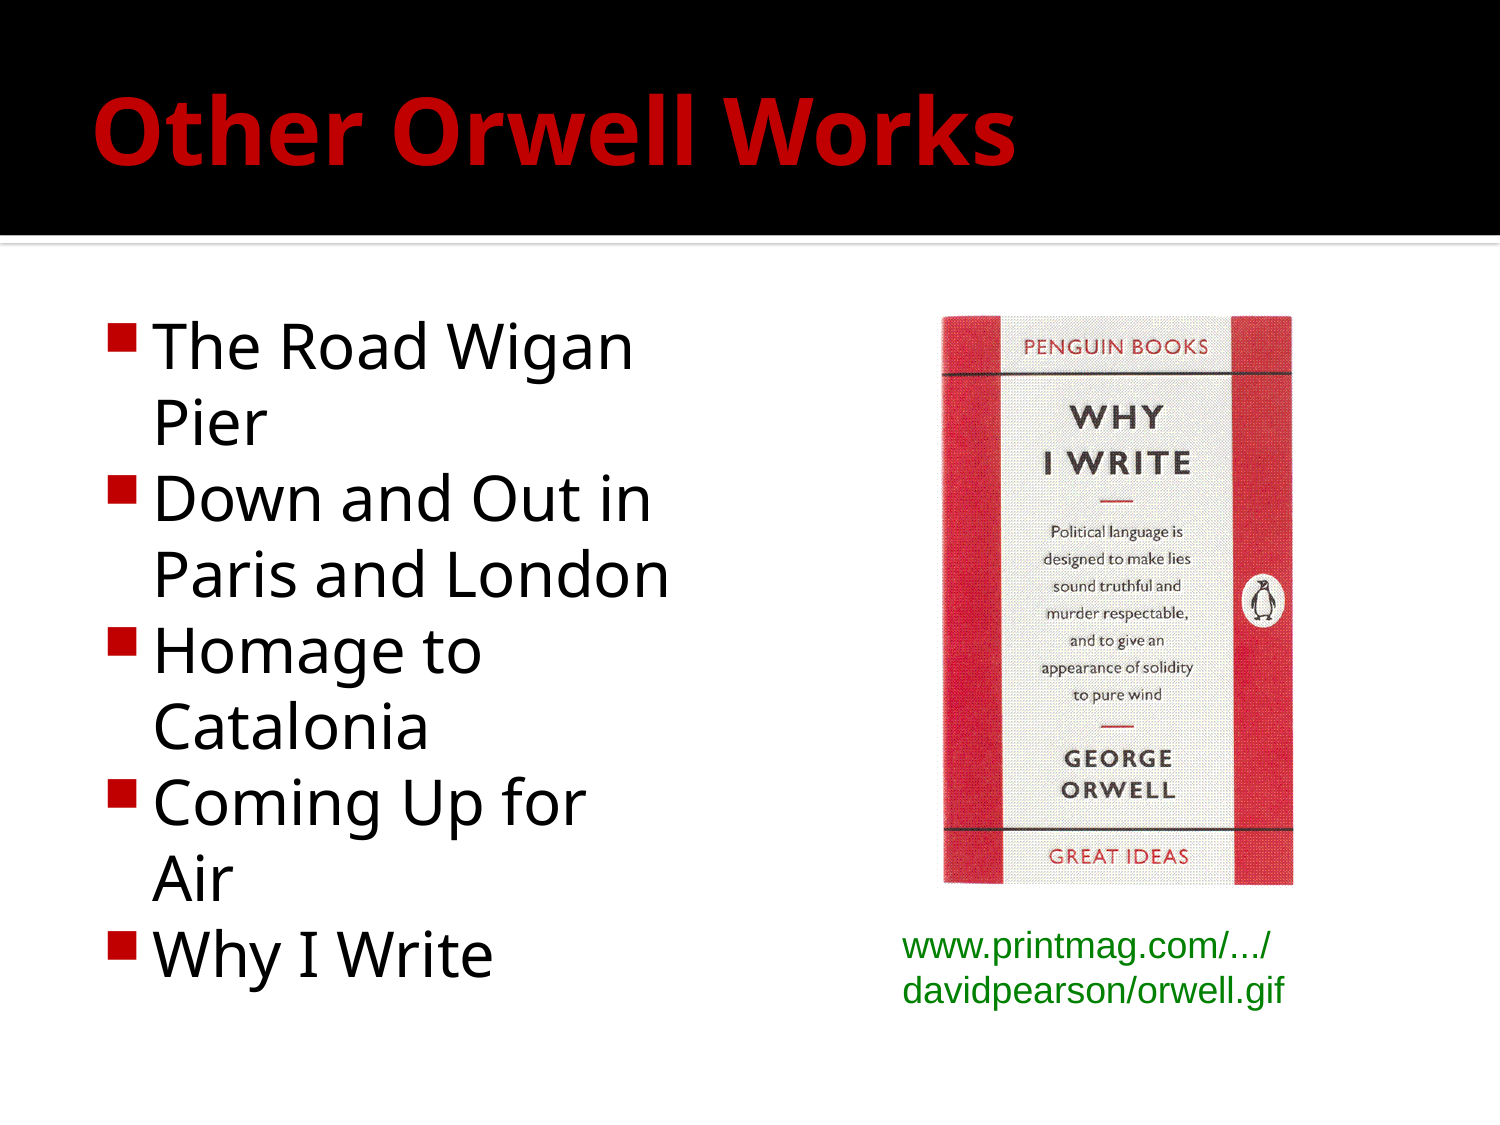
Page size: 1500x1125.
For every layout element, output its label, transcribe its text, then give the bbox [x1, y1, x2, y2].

title Other Orwell Works [569, 25, 1425, 231]
picture [937, 312, 1297, 888]
list The Road Wigan Pier Down and Out in Paris and London Homage to Catalonia Coming Up for Air Why I Write [75, 291, 688, 1050]
text_box www.printmag.com/.../davidpearson/orwell.gif [887, 913, 1363, 1018]
text_box [10, 0, 569, 872]
